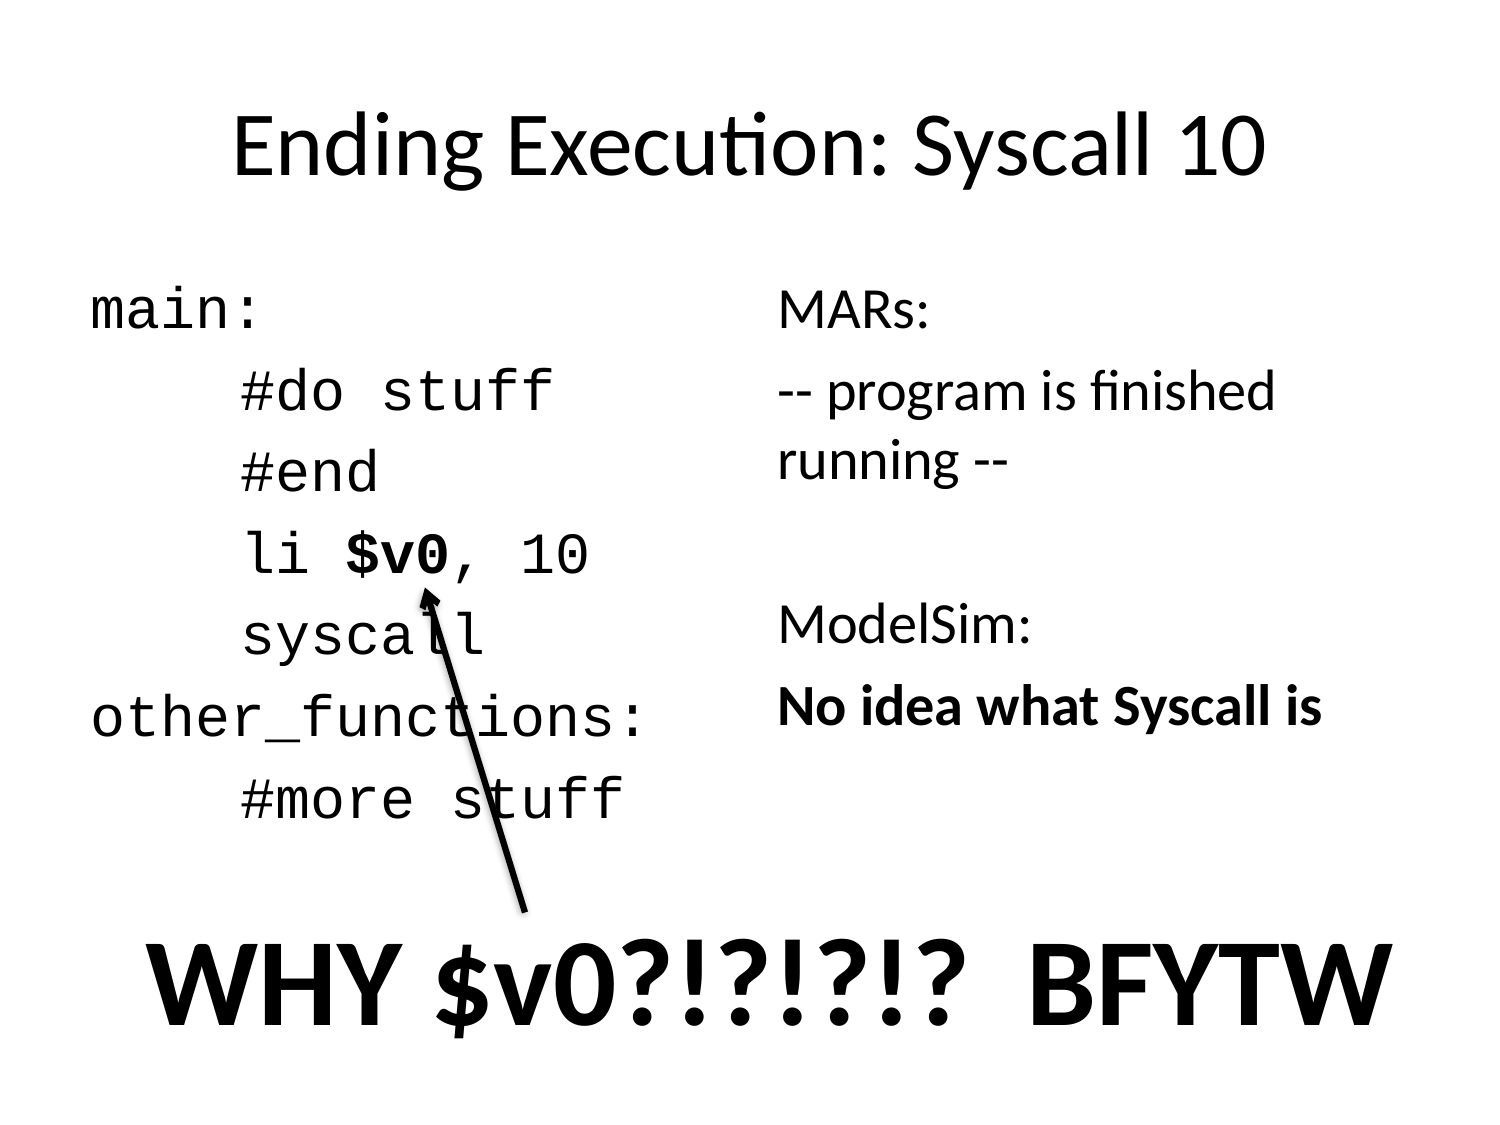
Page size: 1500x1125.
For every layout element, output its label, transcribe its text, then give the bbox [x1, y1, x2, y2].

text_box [424, 587, 526, 913]
list main: #do stuff #end li $v0, 10 syscall other_functions: #more stuff [75, 262, 738, 1005]
list MARs: -- program is finished running -- ModelSim: No idea what Syscall is [762, 262, 1425, 1005]
text_box WHY $v0?!?!?!? BFYTW [130, 893, 1410, 1058]
title Ending Execution: Syscall 10 [75, 45, 1425, 233]
